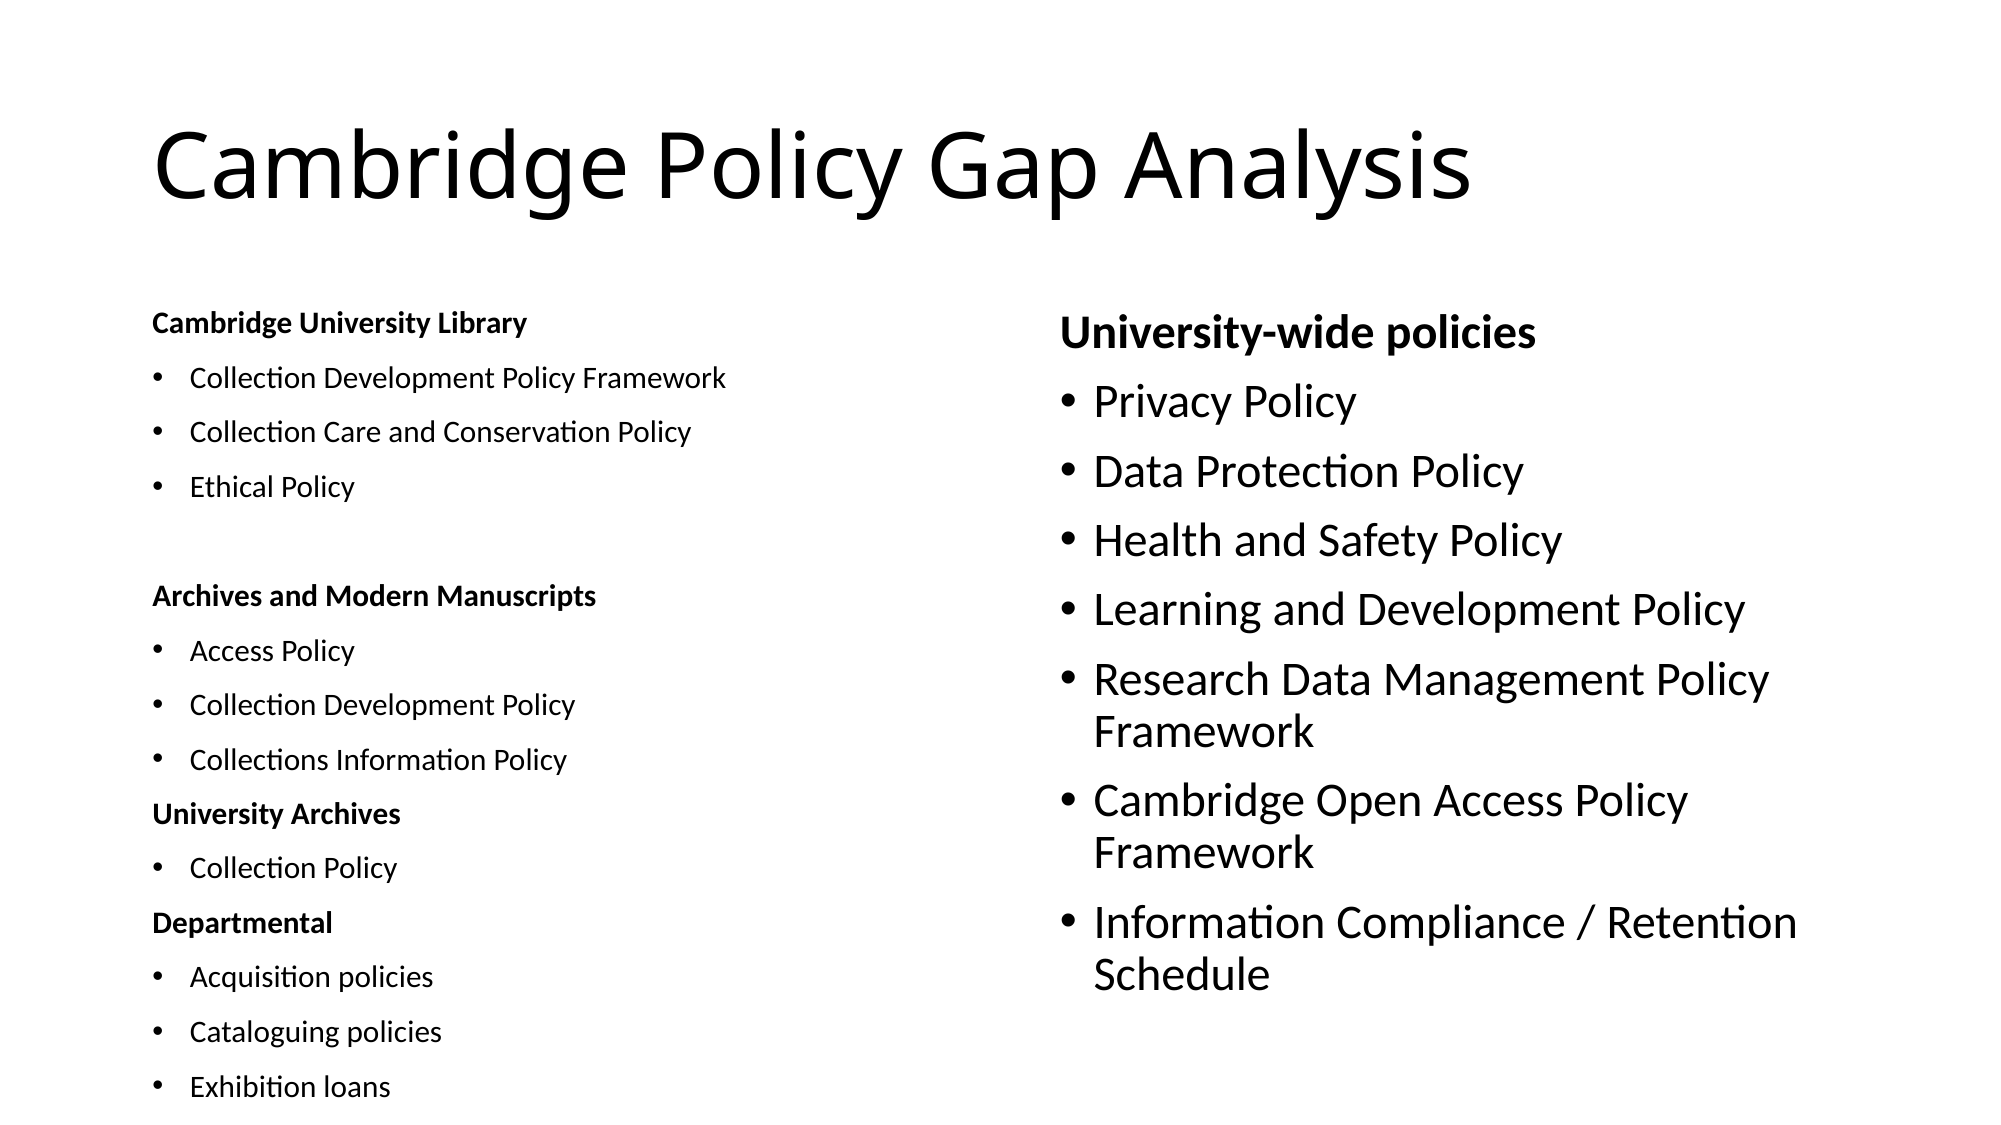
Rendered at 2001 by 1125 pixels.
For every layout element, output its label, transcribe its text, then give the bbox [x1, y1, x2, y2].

title Cambridge Policy Gap Analysis [137, 59, 1863, 278]
list Cambridge University Library Collection Development Policy Framework Collection Care and Conservation Policy Ethical Policy Archives and Modern Manuscripts Access Policy Collection Development Policy Collections Information Policy University Archives Collection Policy Departmental Acquisition policies Cataloguing policies Exhibition loans [137, 299, 995, 1014]
text_box University-wide policies Privacy Policy Data Protection Policy Health and Safety Policy Learning and Development Policy Research Data Management Policy Framework Cambridge Open Access Policy Framework Information Compliance / Retention Schedule [1045, 299, 1902, 1014]
